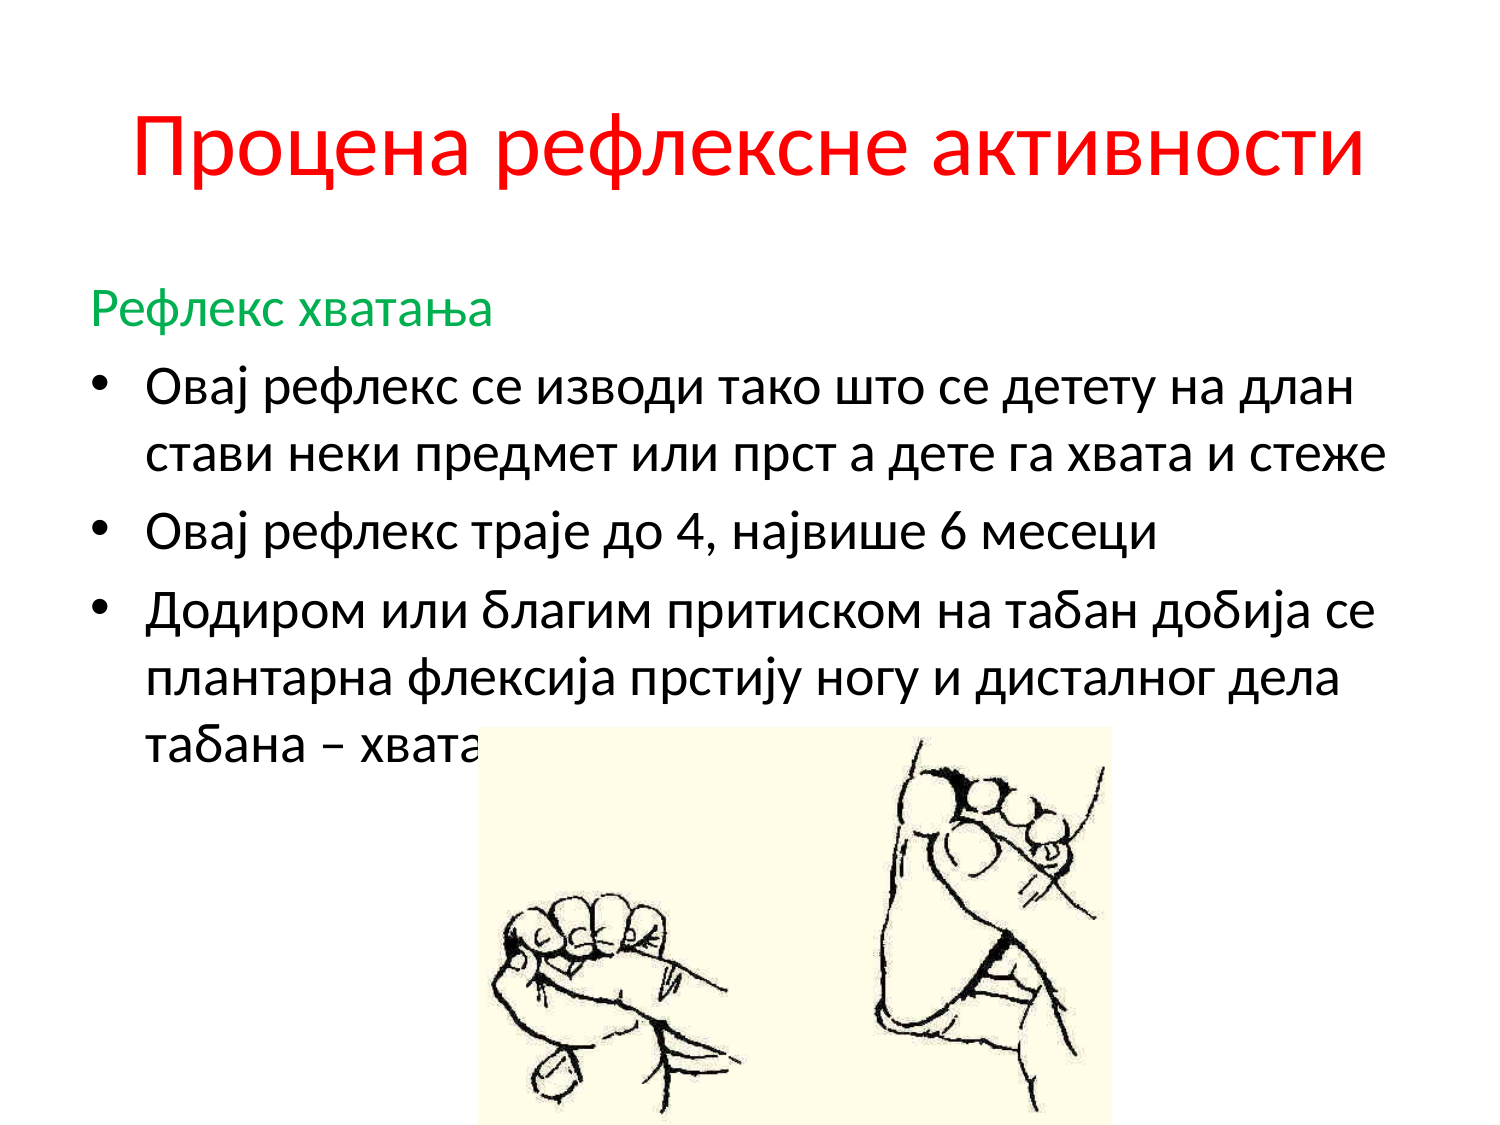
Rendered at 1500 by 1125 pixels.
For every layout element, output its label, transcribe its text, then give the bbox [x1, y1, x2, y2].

list Рефлекс хватања Овај рефлекс се изводи тако што се детету на длан стави неки предмет или прст а дете га хвата и стеже Овај рефлекс траје до 4, највише 6 месеци Додиром или благим притиском на табан добија се плантарна флексија прстију ногу и дисталног дела табана – хватање стопалом [75, 262, 1436, 787]
title Процена рефлексне активности [75, 45, 1425, 233]
picture [478, 727, 1112, 1125]
